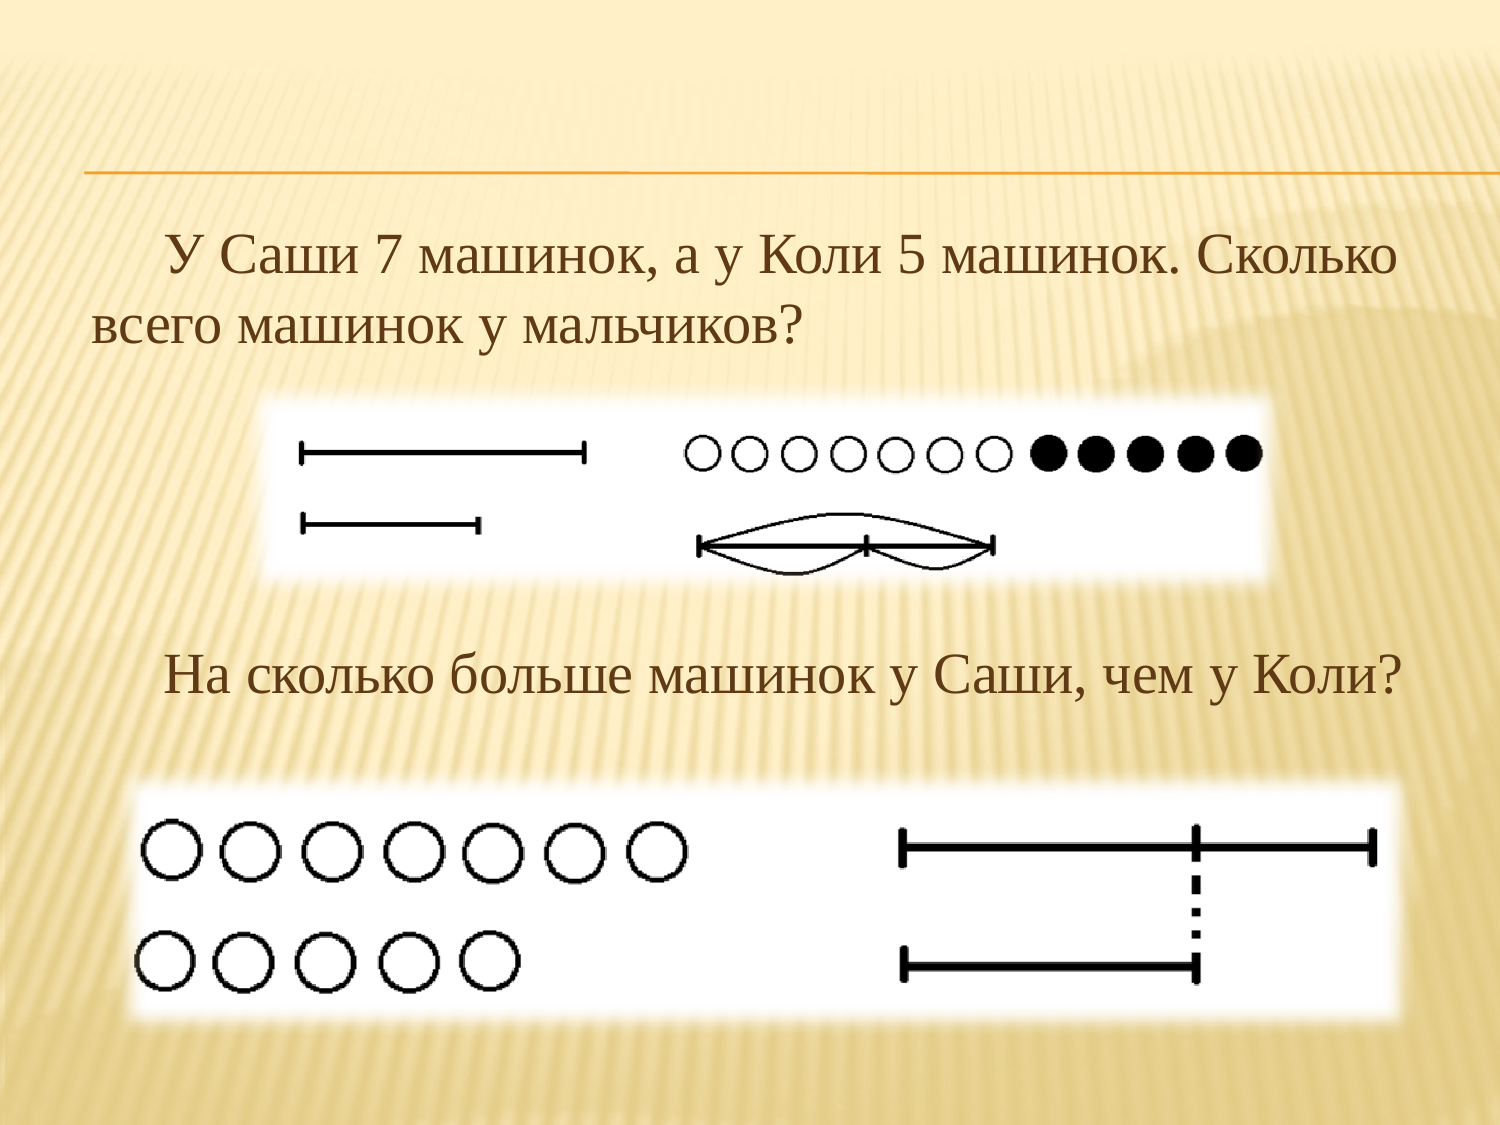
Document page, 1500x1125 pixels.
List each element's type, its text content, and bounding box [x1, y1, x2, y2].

picture [241, 377, 1288, 600]
picture [112, 762, 1417, 1039]
text_box У Саши 7 машинок, а у Коли 5 машинок. Сколько всего машинок у мальчиков? На сколько больше машинок у Саши, чем у Коли? [76, 208, 1424, 828]
